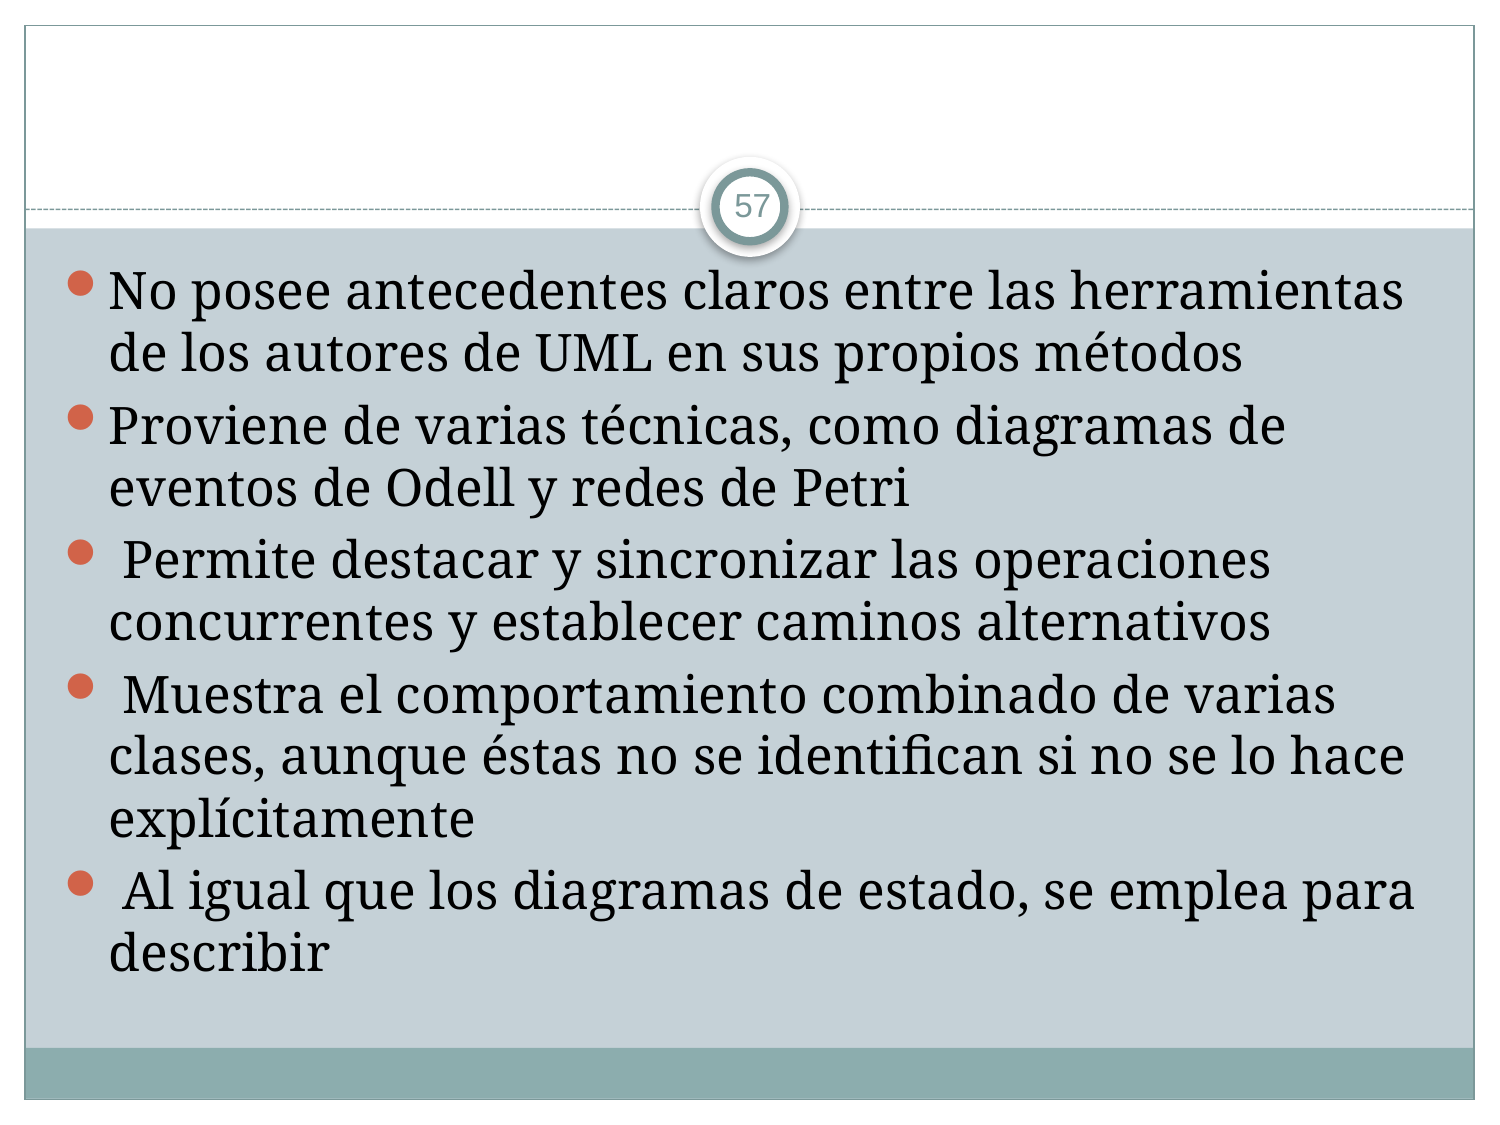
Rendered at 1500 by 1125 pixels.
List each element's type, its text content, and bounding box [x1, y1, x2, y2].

list No posee antecedentes claros entre las herramientas de los autores de UML en sus propios métodos Proviene de varias técnicas, como diagramas de eventos de Odell y redes de Petri Permite destacar y sincronizar las operaciones concurrentes y establecer caminos alternativos Muestra el comportamiento combinado de varias clases, aunque éstas no se identifican si no se lo hace explícitamente Al igual que los diagramas de estado, se emplea para describir [49, 250, 1445, 1001]
slide_number 57 [715, 168, 791, 241]
